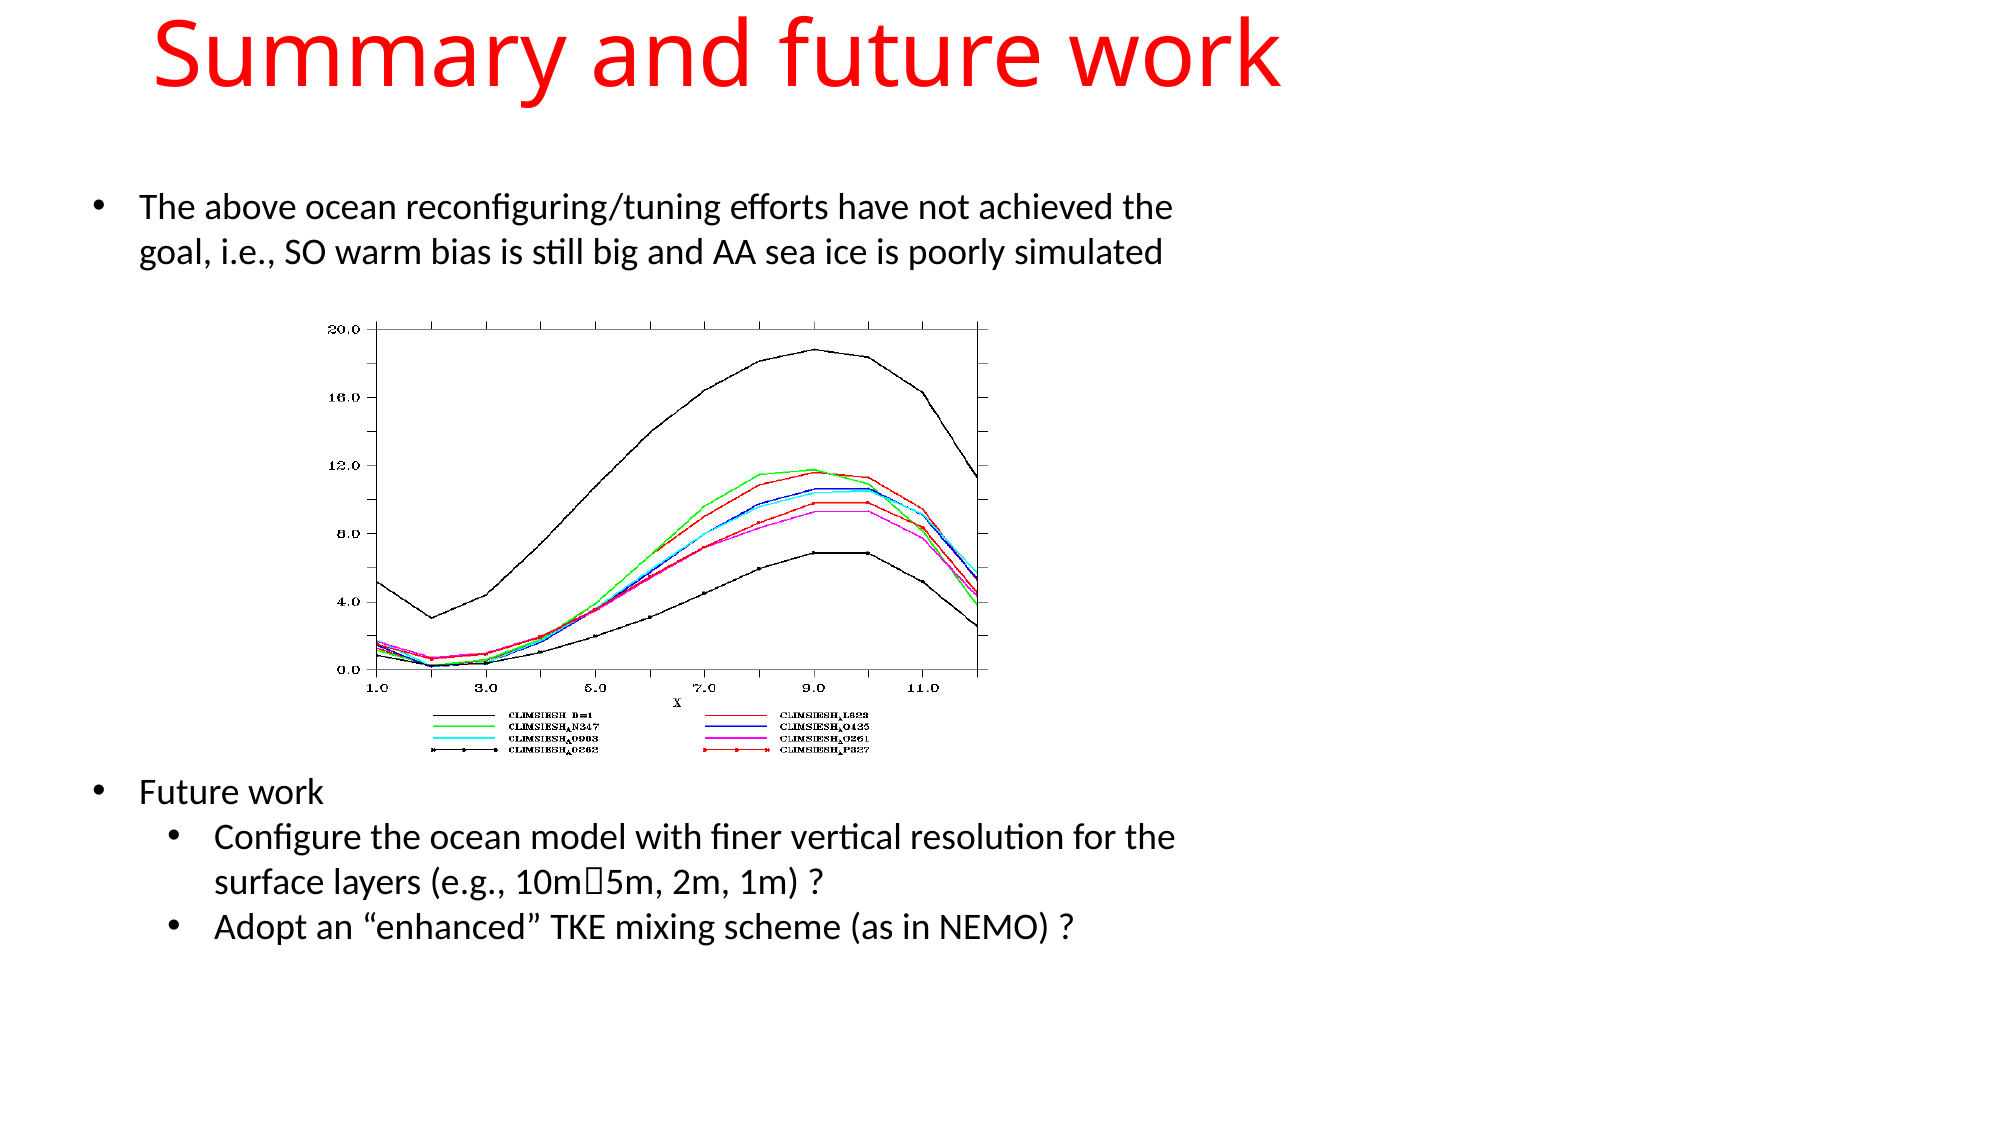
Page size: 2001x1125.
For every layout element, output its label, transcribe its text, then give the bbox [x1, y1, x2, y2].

picture [286, 321, 1054, 759]
title Summary and future work [137, 0, 1863, 115]
text_box The above ocean reconfiguring/tuning efforts have not achieved the goal, i.e., SO warm bias is still big and AA sea ice is poorly simulated Future work Configure the ocean model with finer vertical resolution for the surface layers (e.g., 10m5m, 2m, 1m) ? Adopt an “enhanced” TKE mixing scheme (as in NEMO) ? [77, 129, 1253, 1090]
